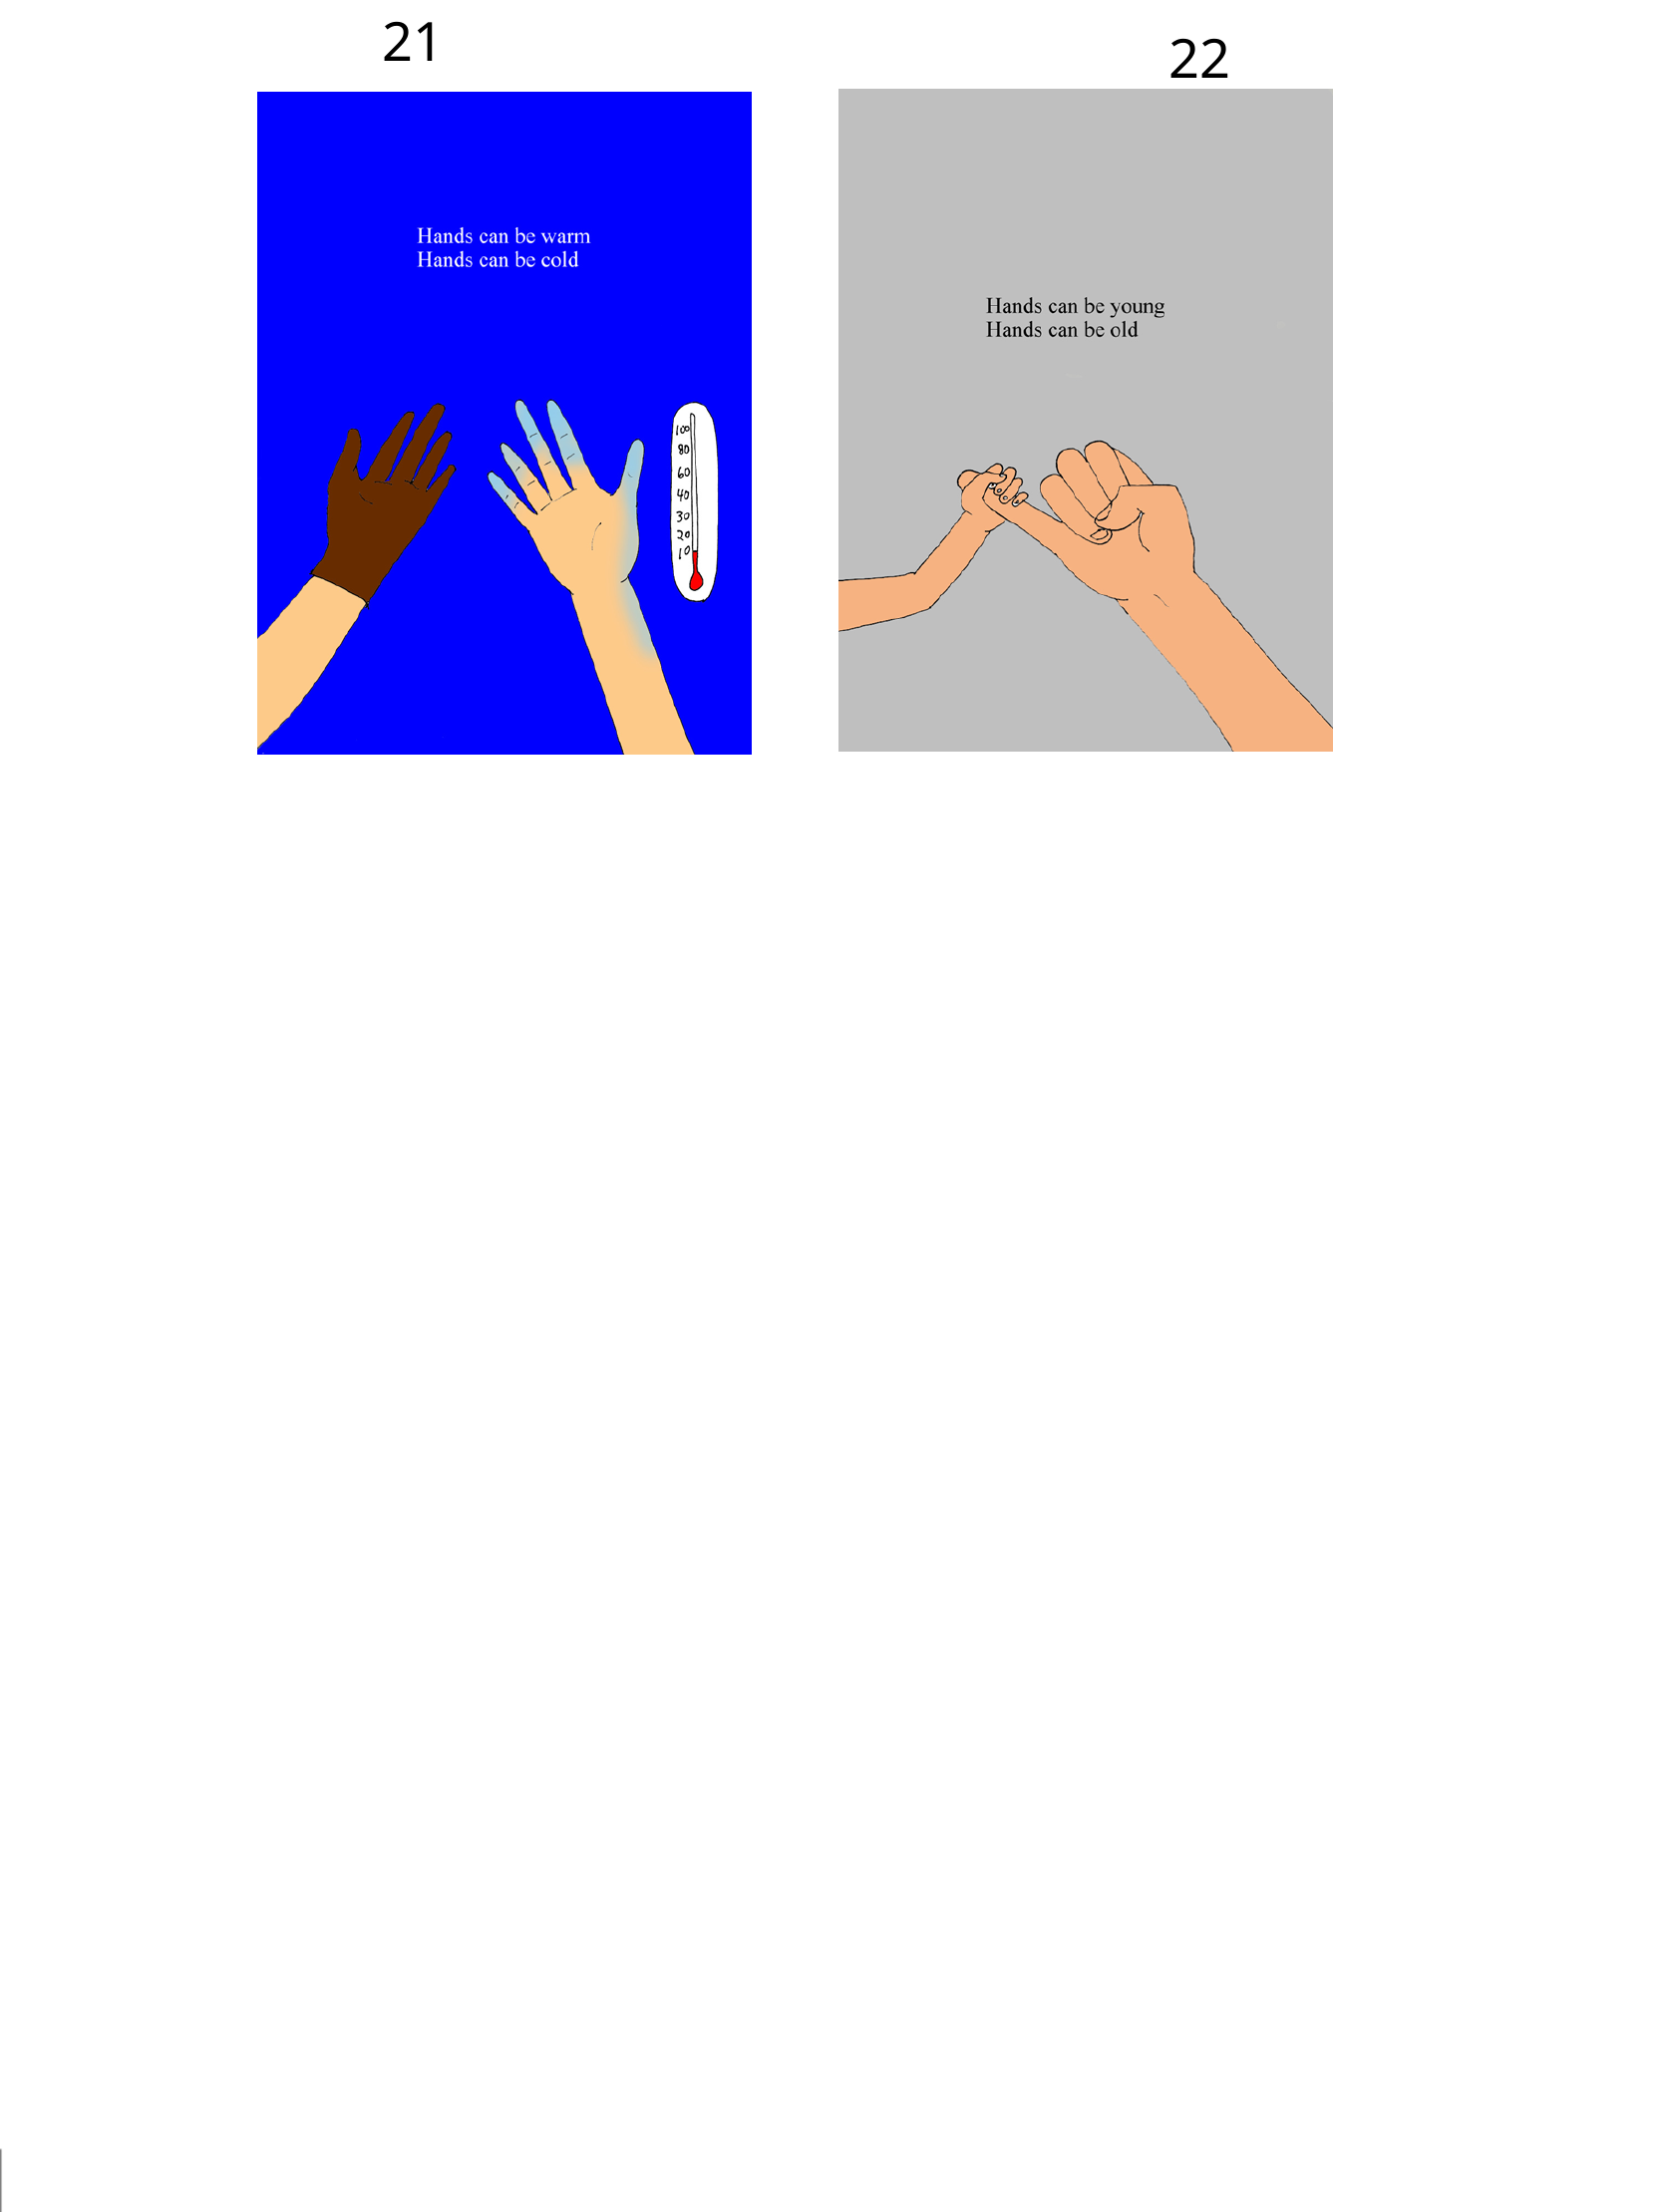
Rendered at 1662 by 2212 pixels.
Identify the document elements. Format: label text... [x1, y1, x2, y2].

text_box 22 [1155, 16, 1259, 87]
picture [0, 0, 1662, 2212]
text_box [256, 89, 1333, 755]
text_box 21 [367, 0, 472, 80]
